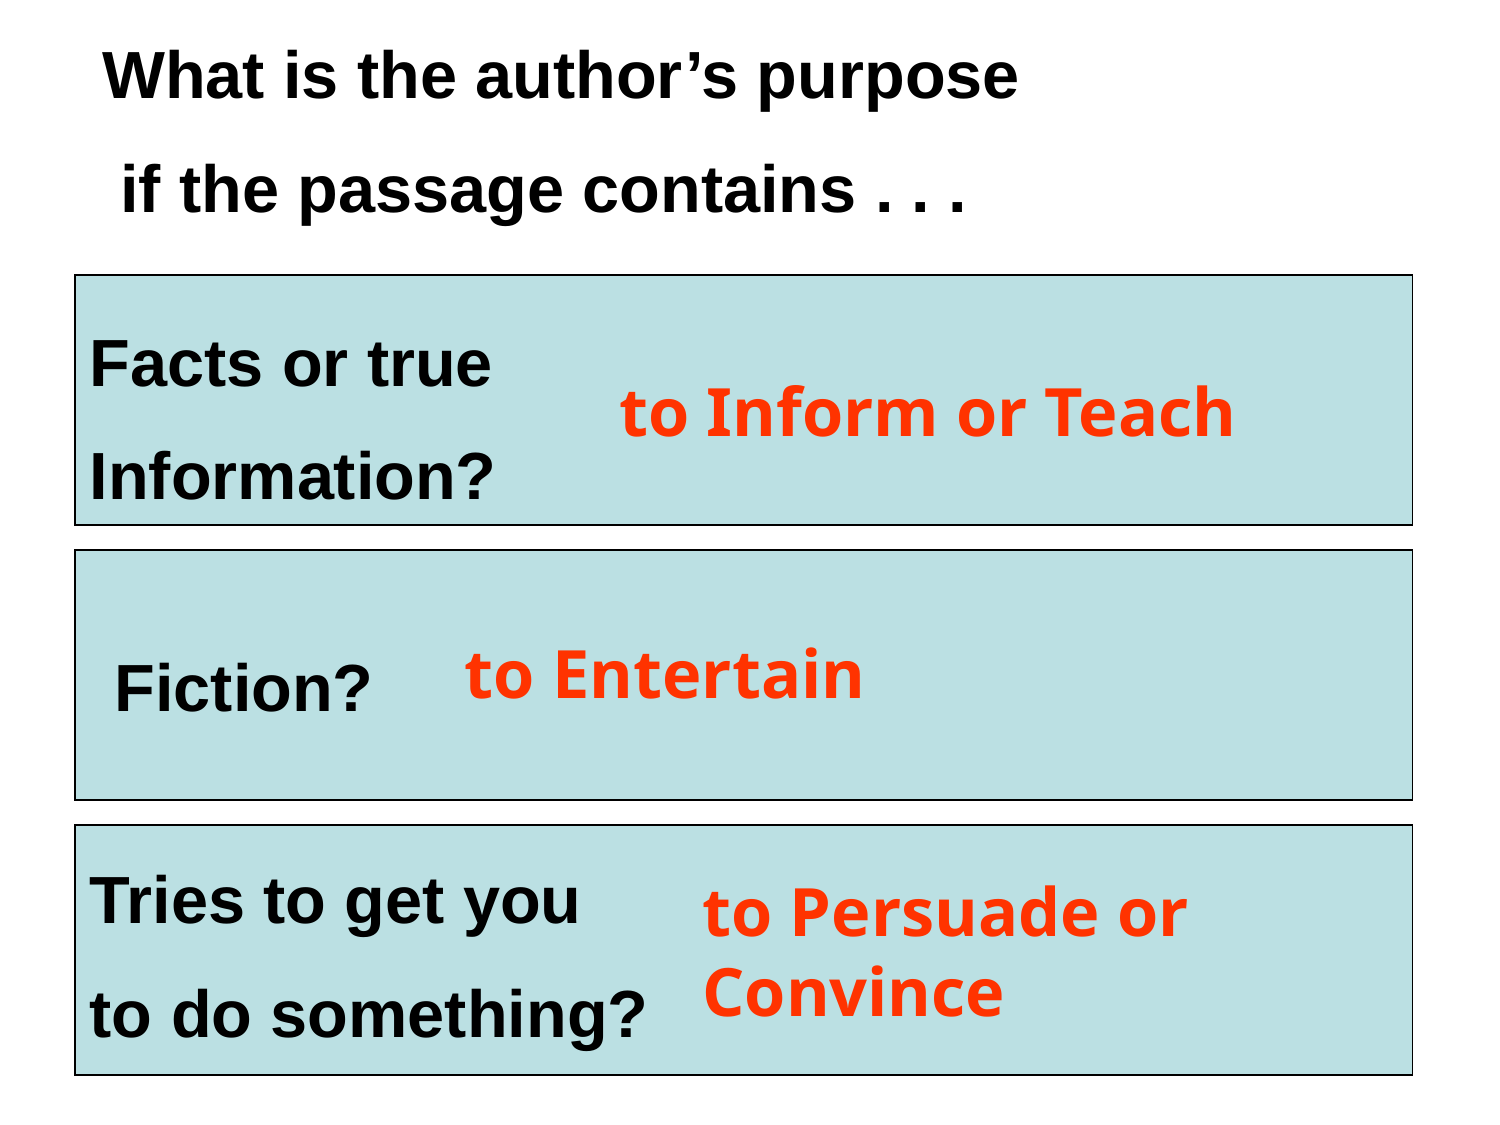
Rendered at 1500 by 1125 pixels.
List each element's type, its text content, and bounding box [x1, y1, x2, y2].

text_box Facts or true Information? [75, 312, 1000, 521]
text_box What is the author’s purpose if the passage contains . . . [87, 24, 1425, 233]
text_box [74, 549, 1413, 800]
text_box Tries to get you to do something? [75, 849, 1000, 1058]
text_box to Inform or Teach [587, 362, 1350, 458]
text_box to Persuade or Convince [687, 862, 1363, 1038]
text_box [74, 275, 1413, 525]
text_box [74, 825, 1413, 1075]
text_box Fiction? [99, 637, 1025, 733]
text_box to Entertain [450, 624, 1300, 720]
